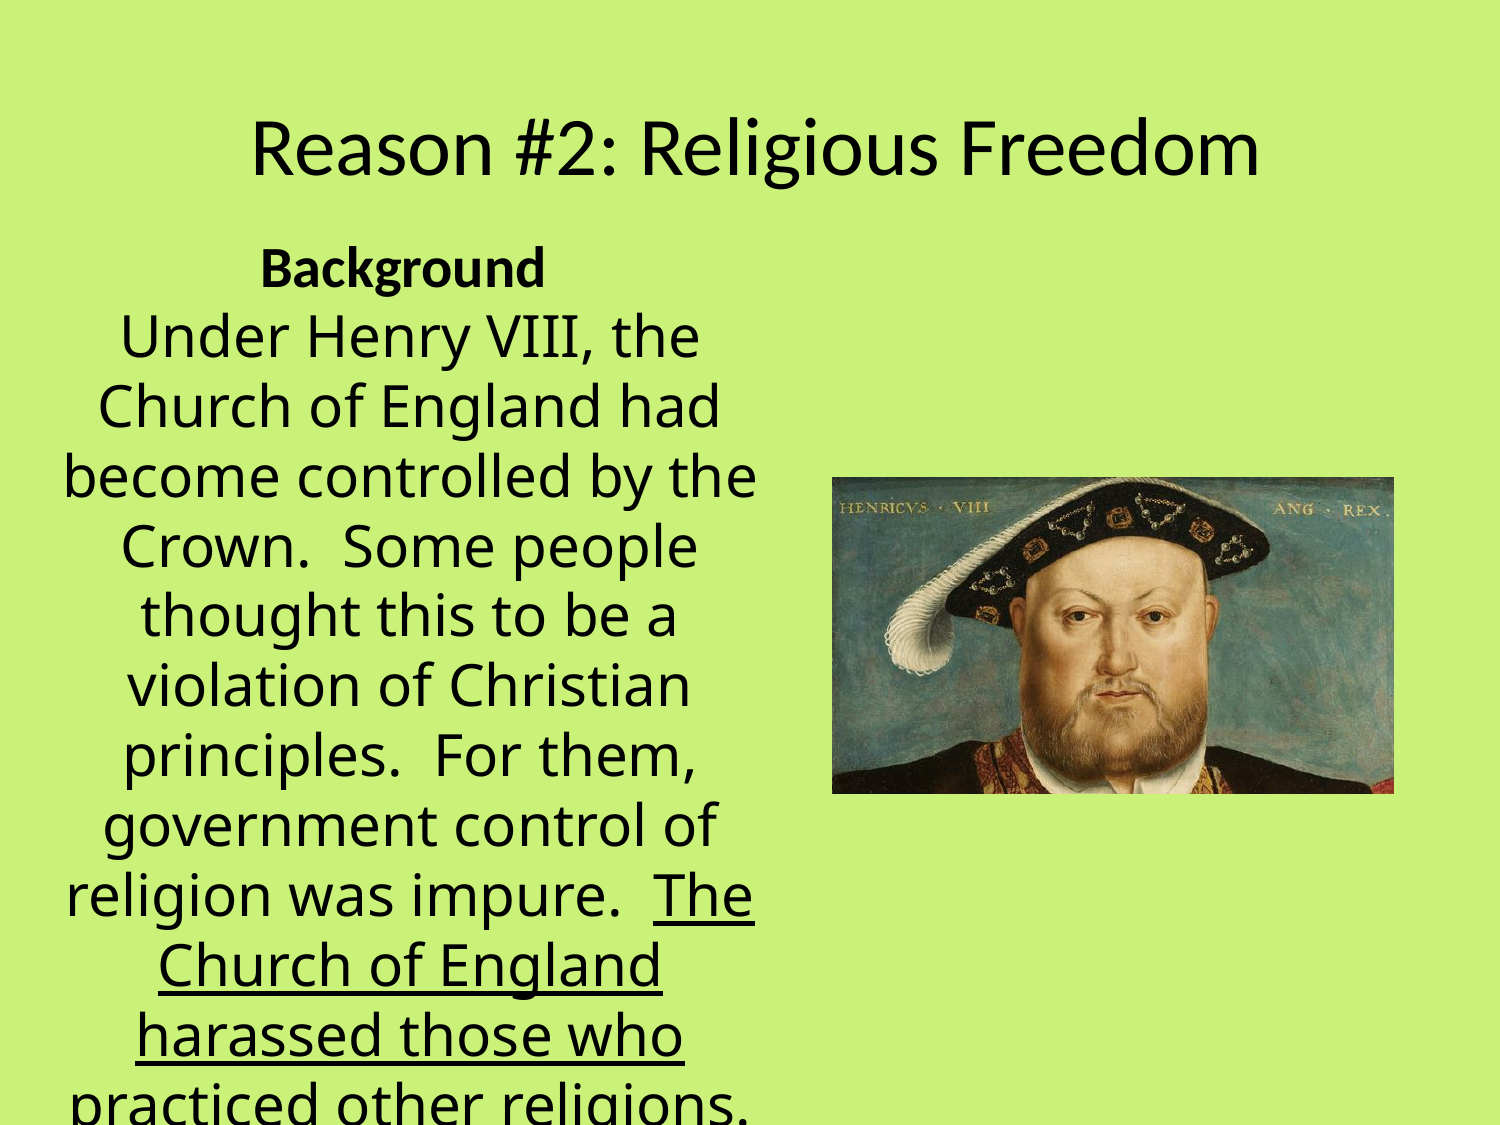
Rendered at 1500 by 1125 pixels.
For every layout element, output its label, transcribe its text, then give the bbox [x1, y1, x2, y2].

text_box Background Under Henry VIII, the Church of England had become controlled by the Crown. Some people thought this to be a violation of Christian principles. For them, government control of religion was impure. The Church of England harassed those who practiced other religions. [38, 221, 782, 1125]
text_box Reason #2: Religious Freedom [89, 85, 1425, 670]
picture [832, 477, 1394, 794]
